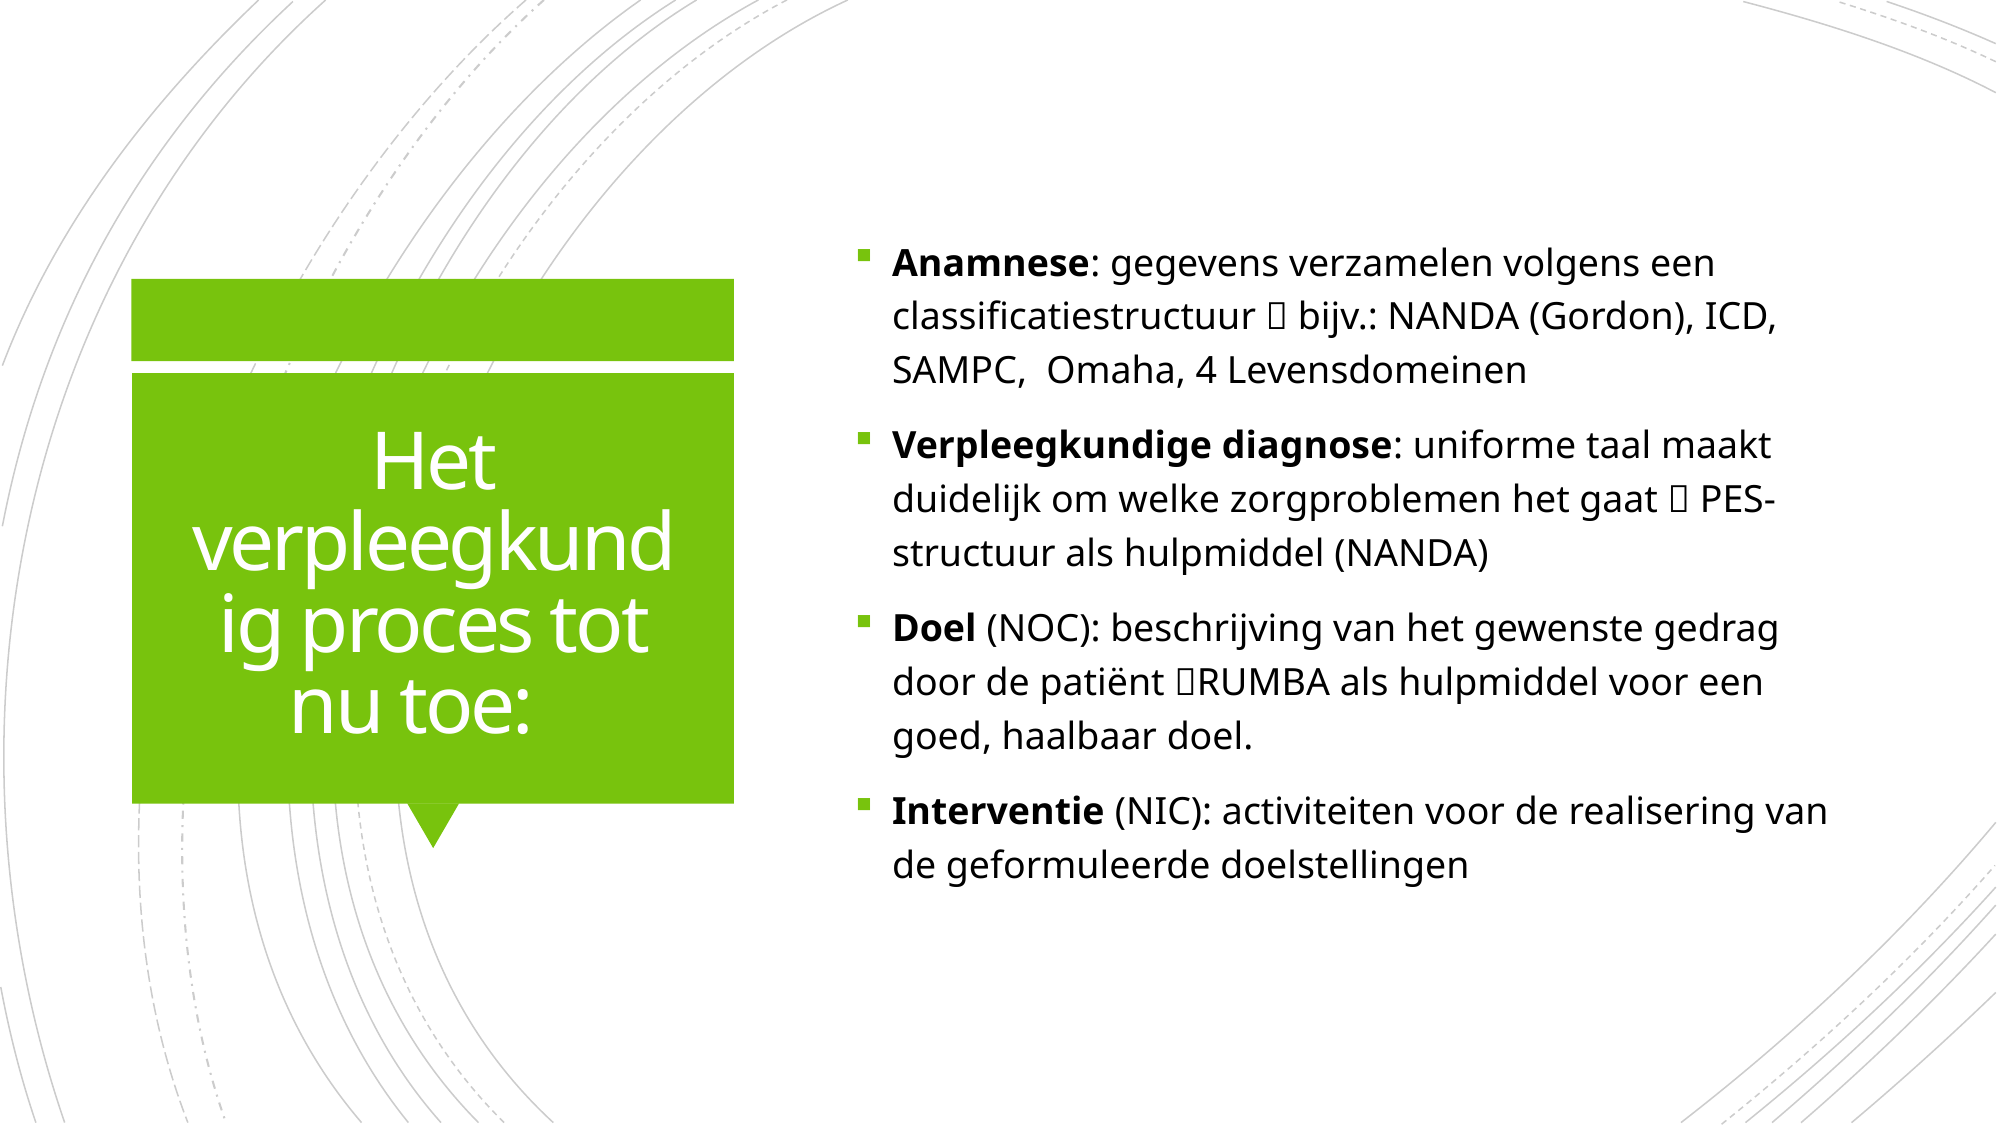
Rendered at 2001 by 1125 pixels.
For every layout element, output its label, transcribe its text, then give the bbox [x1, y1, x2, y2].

list Anamnese: gegevens verzamelen volgens een classificatiestructuur  bijv.: NANDA (Gordon), ICD, SAMPC, Omaha, 4 Levensdomeinen​ Verpleegkundige diagnose: uniforme taal maakt duidelijk om welke zorgproblemen het gaat  PES-structuur als hulpmiddel (NANDA)​ Doel (NOC): beschrijving van het gewenste gedrag door de patiënt RUMBA als hulpmiddel voor een goed, haalbaar doel.​ Interventie (NIC): activiteiten voor de realisering van de geformuleerde doelstellingen​ [839, 131, 1871, 993]
title Het verpleegkundig proces tot nu toe: [145, 385, 720, 789]
